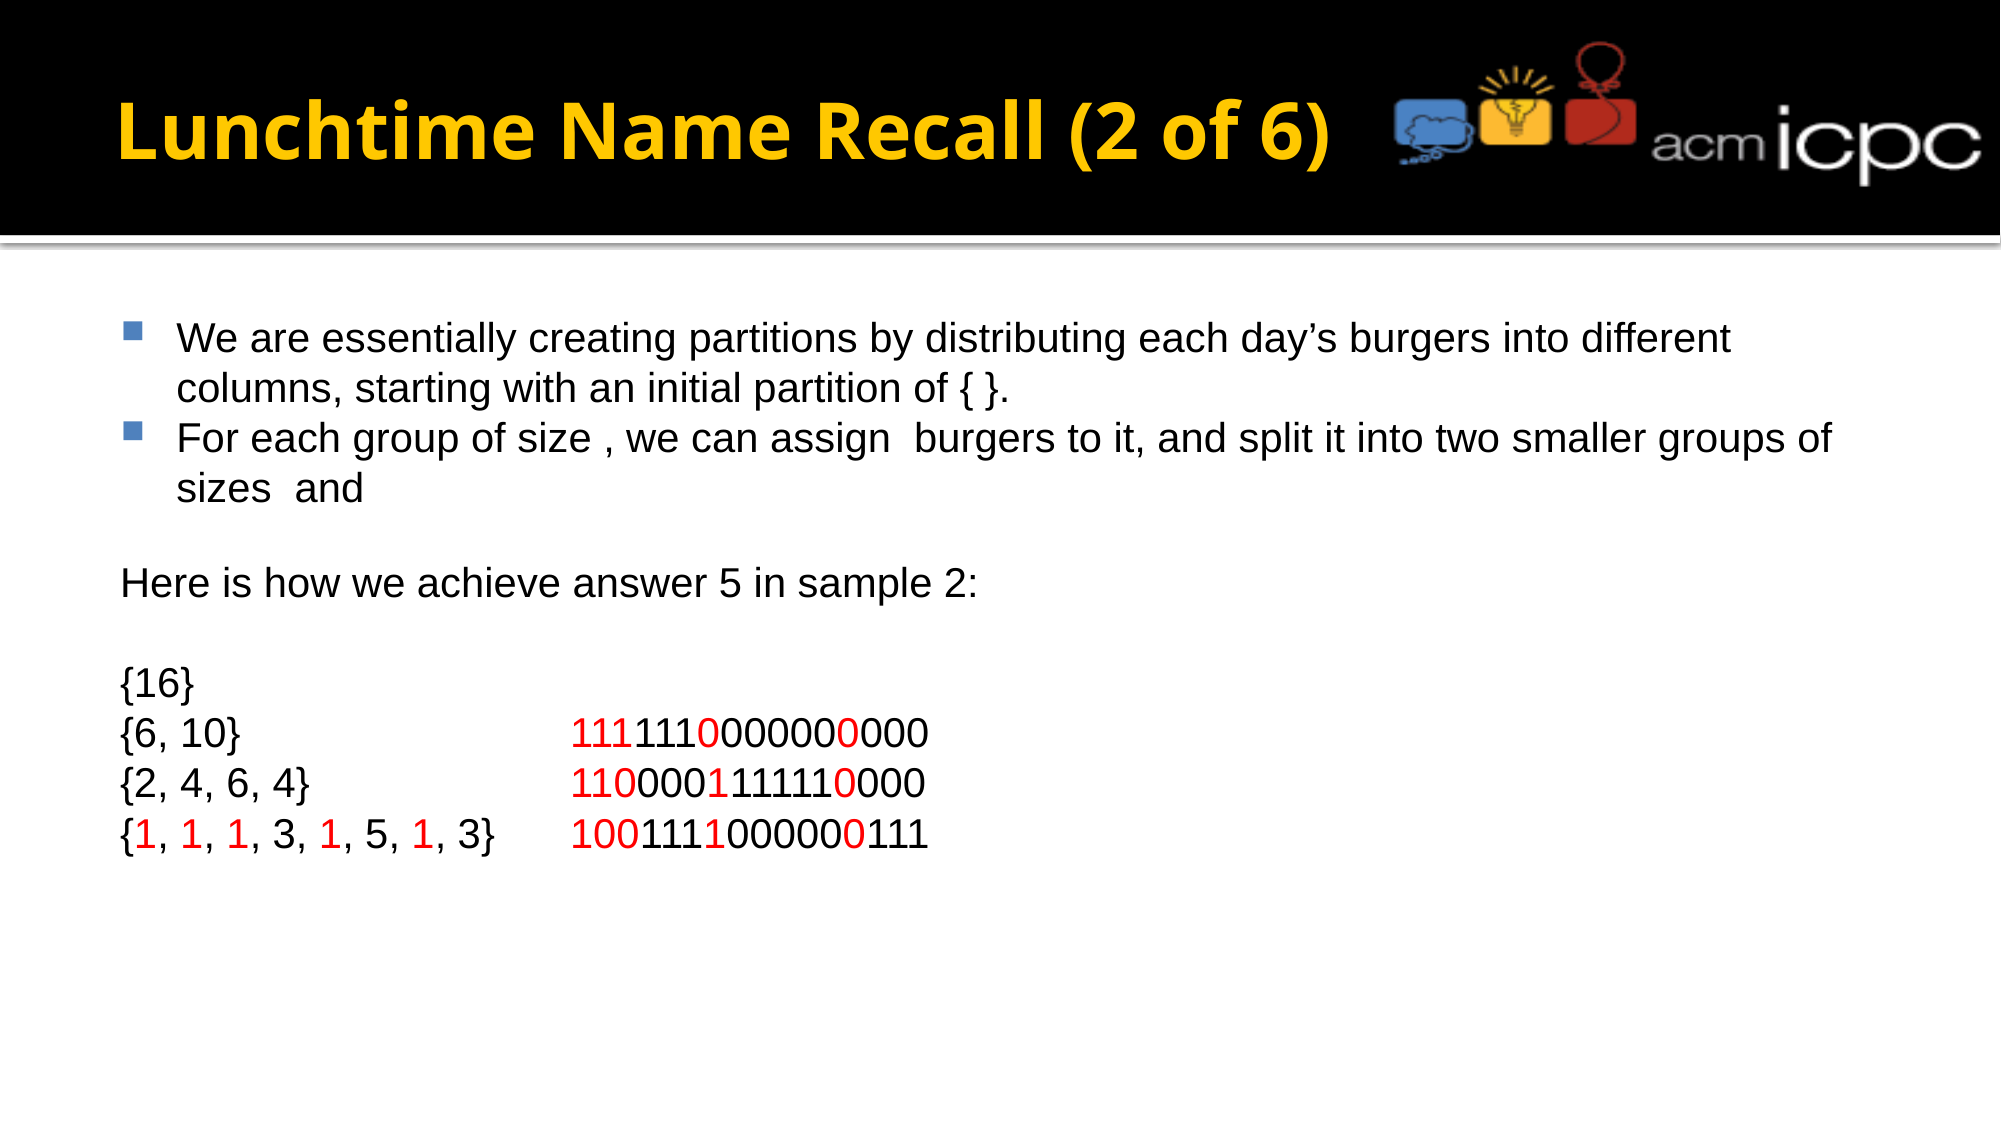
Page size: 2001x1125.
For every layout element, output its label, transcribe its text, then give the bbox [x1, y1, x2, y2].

picture [1366, 24, 2000, 191]
title Lunchtime Name Recall (2 of 6) [99, 25, 1350, 231]
